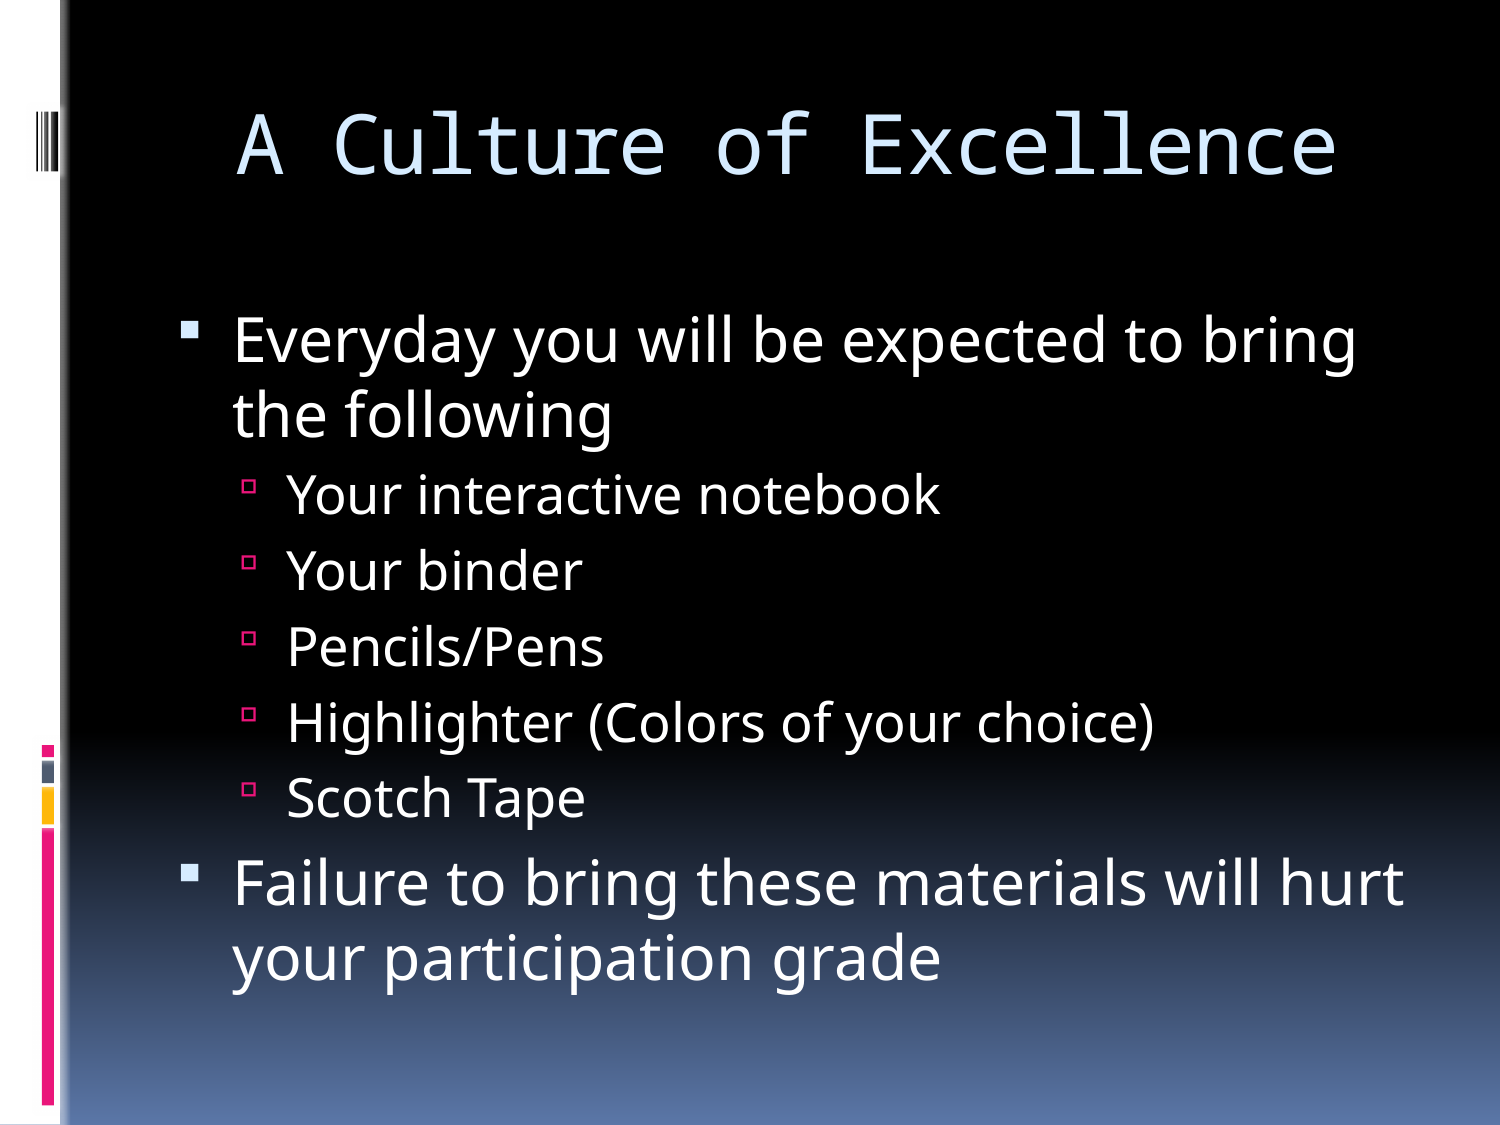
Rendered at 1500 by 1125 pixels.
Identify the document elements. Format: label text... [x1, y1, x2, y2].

title A Culture of Excellence [150, 83, 1425, 234]
list Everyday you will be expected to bring the following Your interactive notebook Your binder Pencils/Pens Highlighter (Colors of your choice) Scotch Tape Failure to bring these materials will hurt your participation grade [150, 292, 1425, 1043]
